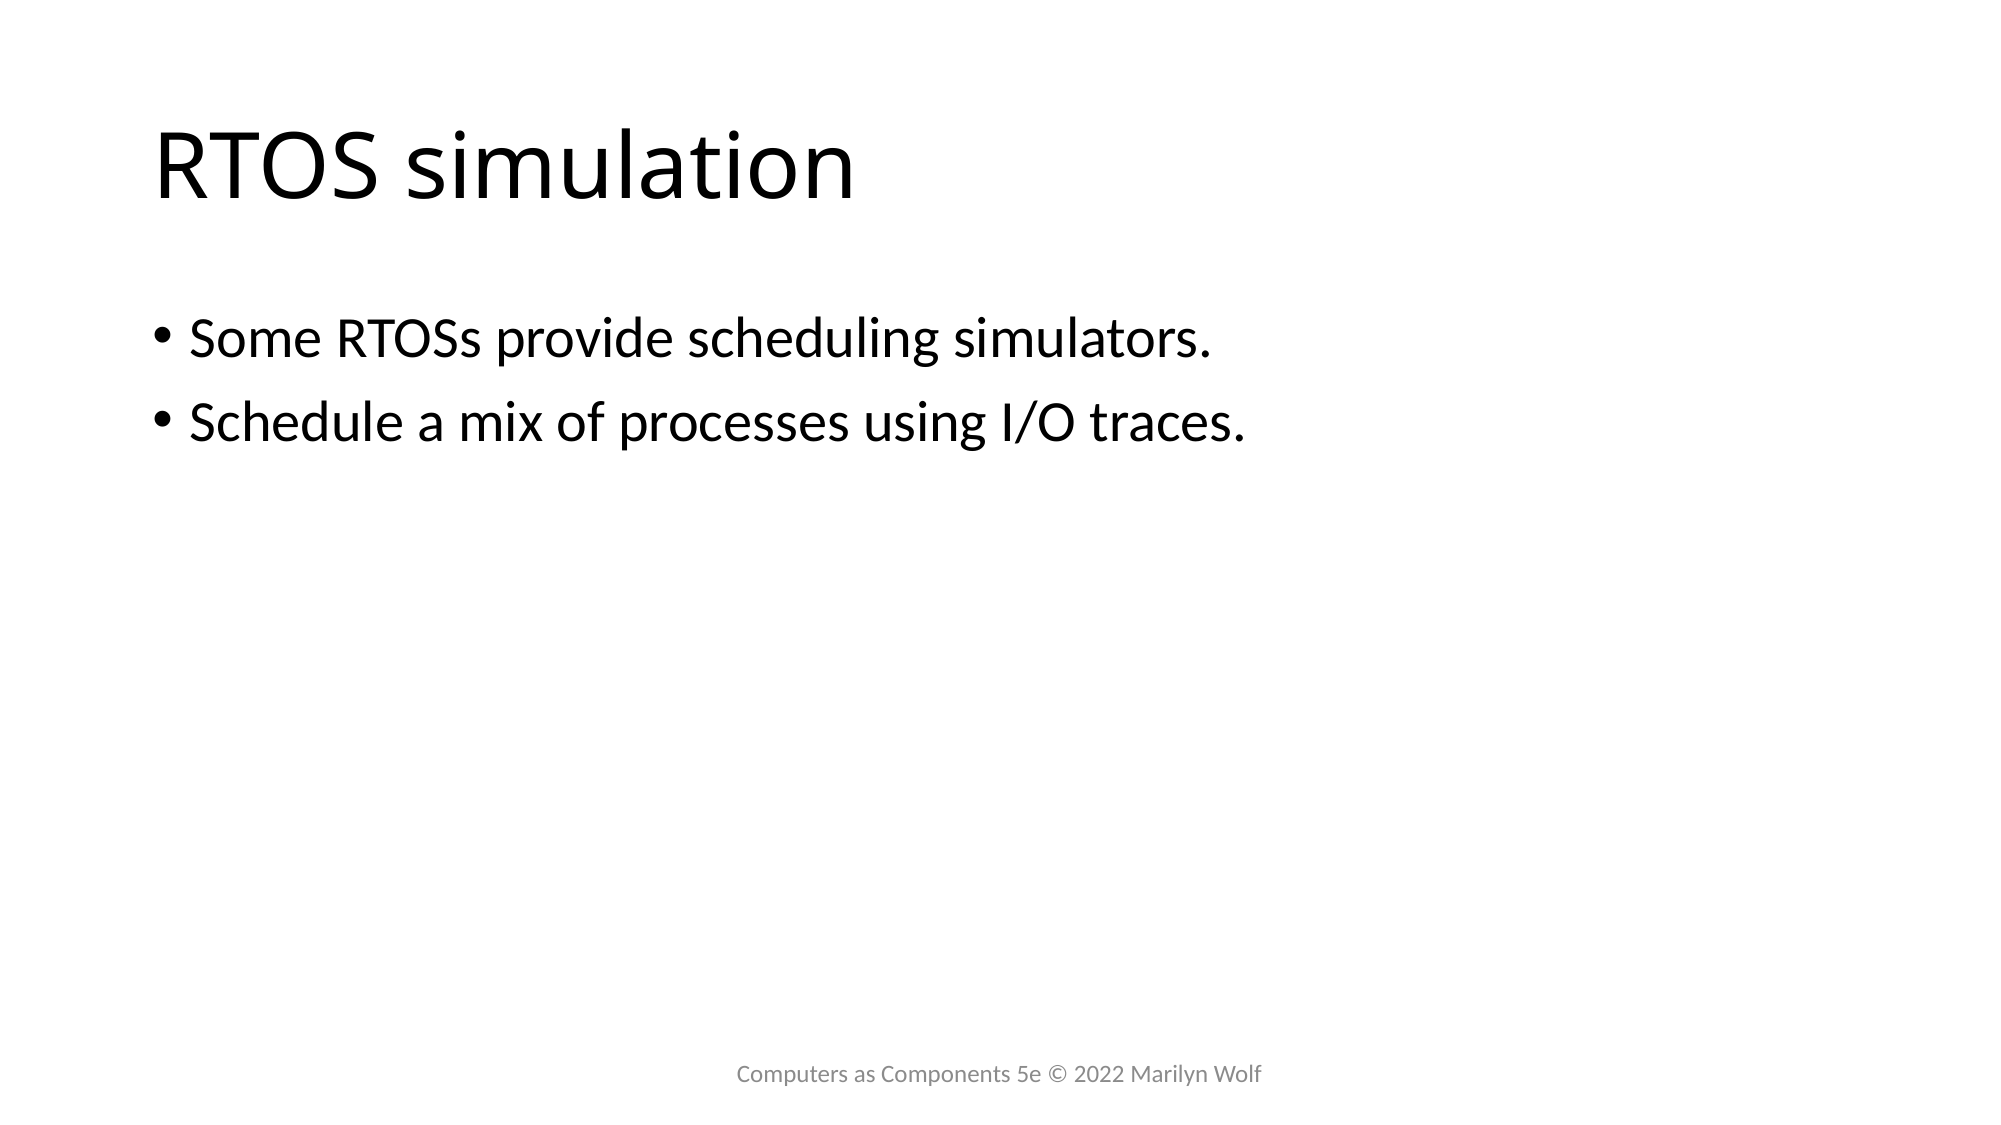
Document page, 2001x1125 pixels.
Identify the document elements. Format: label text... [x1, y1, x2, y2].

title RTOS simulation [137, 59, 1863, 278]
footer Computers as Components 5e © 2022 Marilyn Wolf [662, 1042, 1338, 1103]
list Some RTOSs provide scheduling simulators. Schedule a mix of processes using I/O traces. [137, 299, 1863, 1014]
